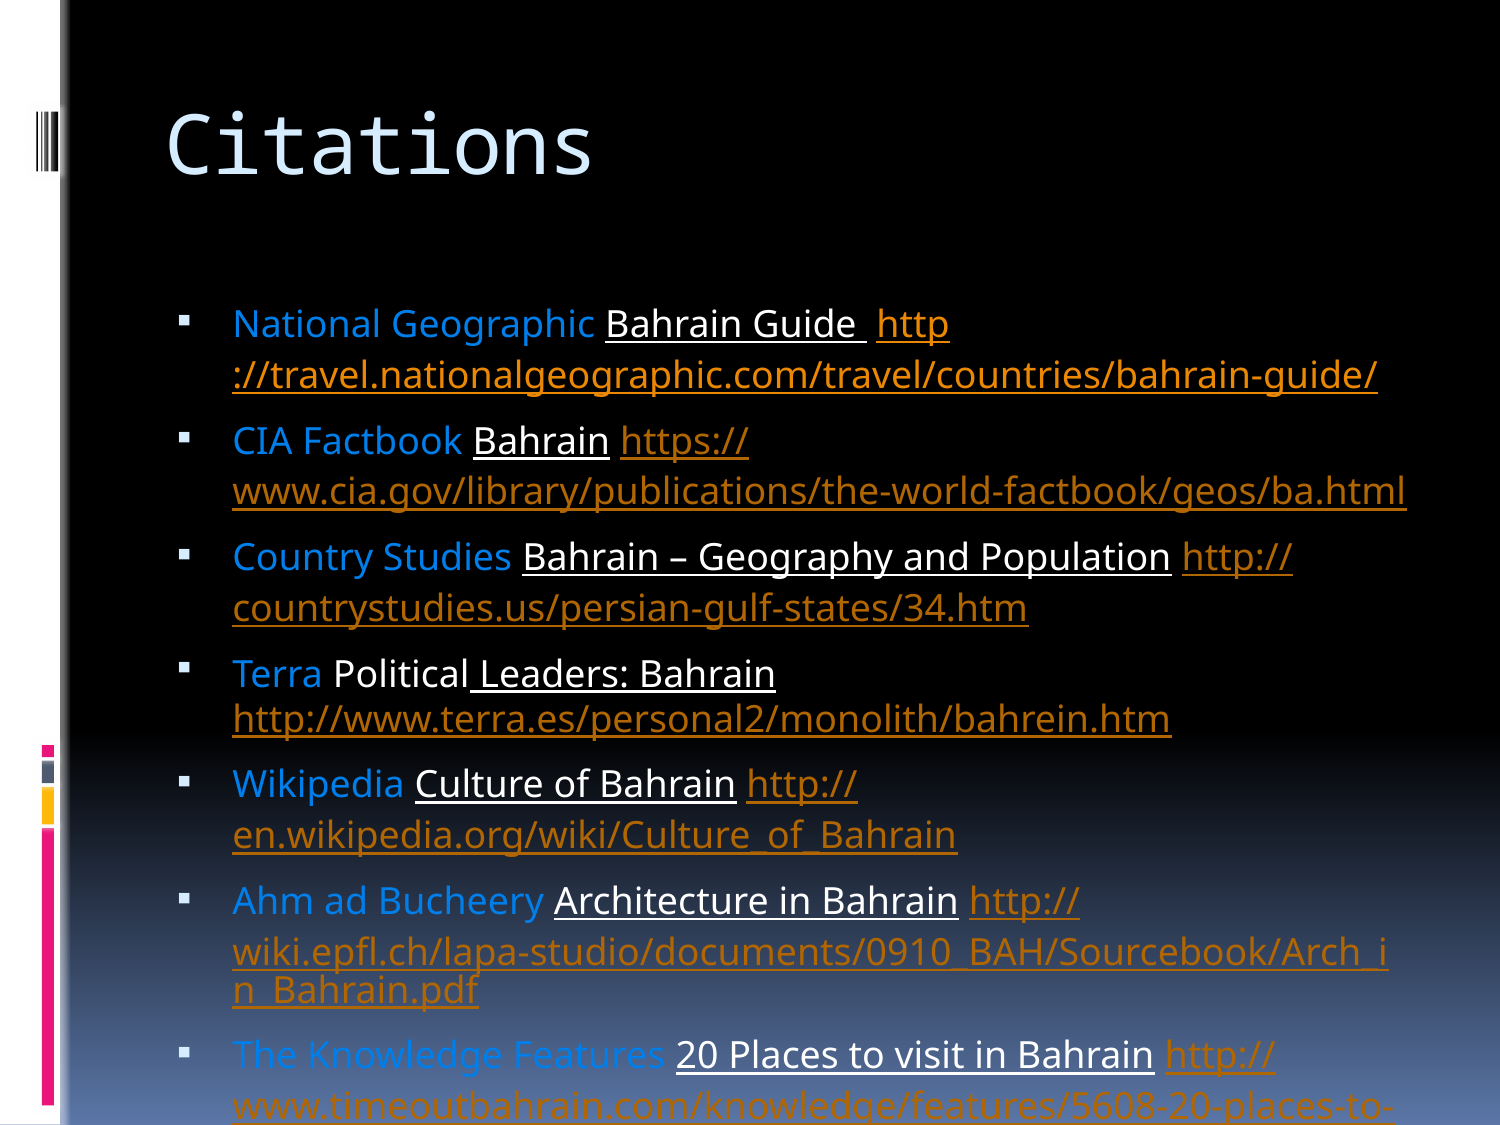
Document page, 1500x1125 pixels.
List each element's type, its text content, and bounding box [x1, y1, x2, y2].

title Citations [150, 83, 1425, 234]
list National Geographic Bahrain Guide http://travel.nationalgeographic.com/travel/countries/bahrain-guide/ CIA Factbook Bahrain https://www.cia.gov/library/publications/the-world-factbook/geos/ba.html Country Studies Bahrain – Geography and Population http://countrystudies.us/persian-gulf-states/34.htm Terra Political Leaders: Bahrain http://www.terra.es/personal2/monolith/bahrein.htm Wikipedia Culture of Bahrain http://en.wikipedia.org/wiki/Culture_of_Bahrain Ahm ad Bucheery Architecture in Bahrain http://wiki.epfl.ch/lapa-studio/documents/0910_BAH/Sourcebook/Arch_in_Bahrain.pdf The Knowledge Features 20 Places to visit in Bahrain http://www.timeoutbahrain.com/knowledge/features/5608-20-places-to-visit-in-bahrain [150, 292, 1425, 1043]
